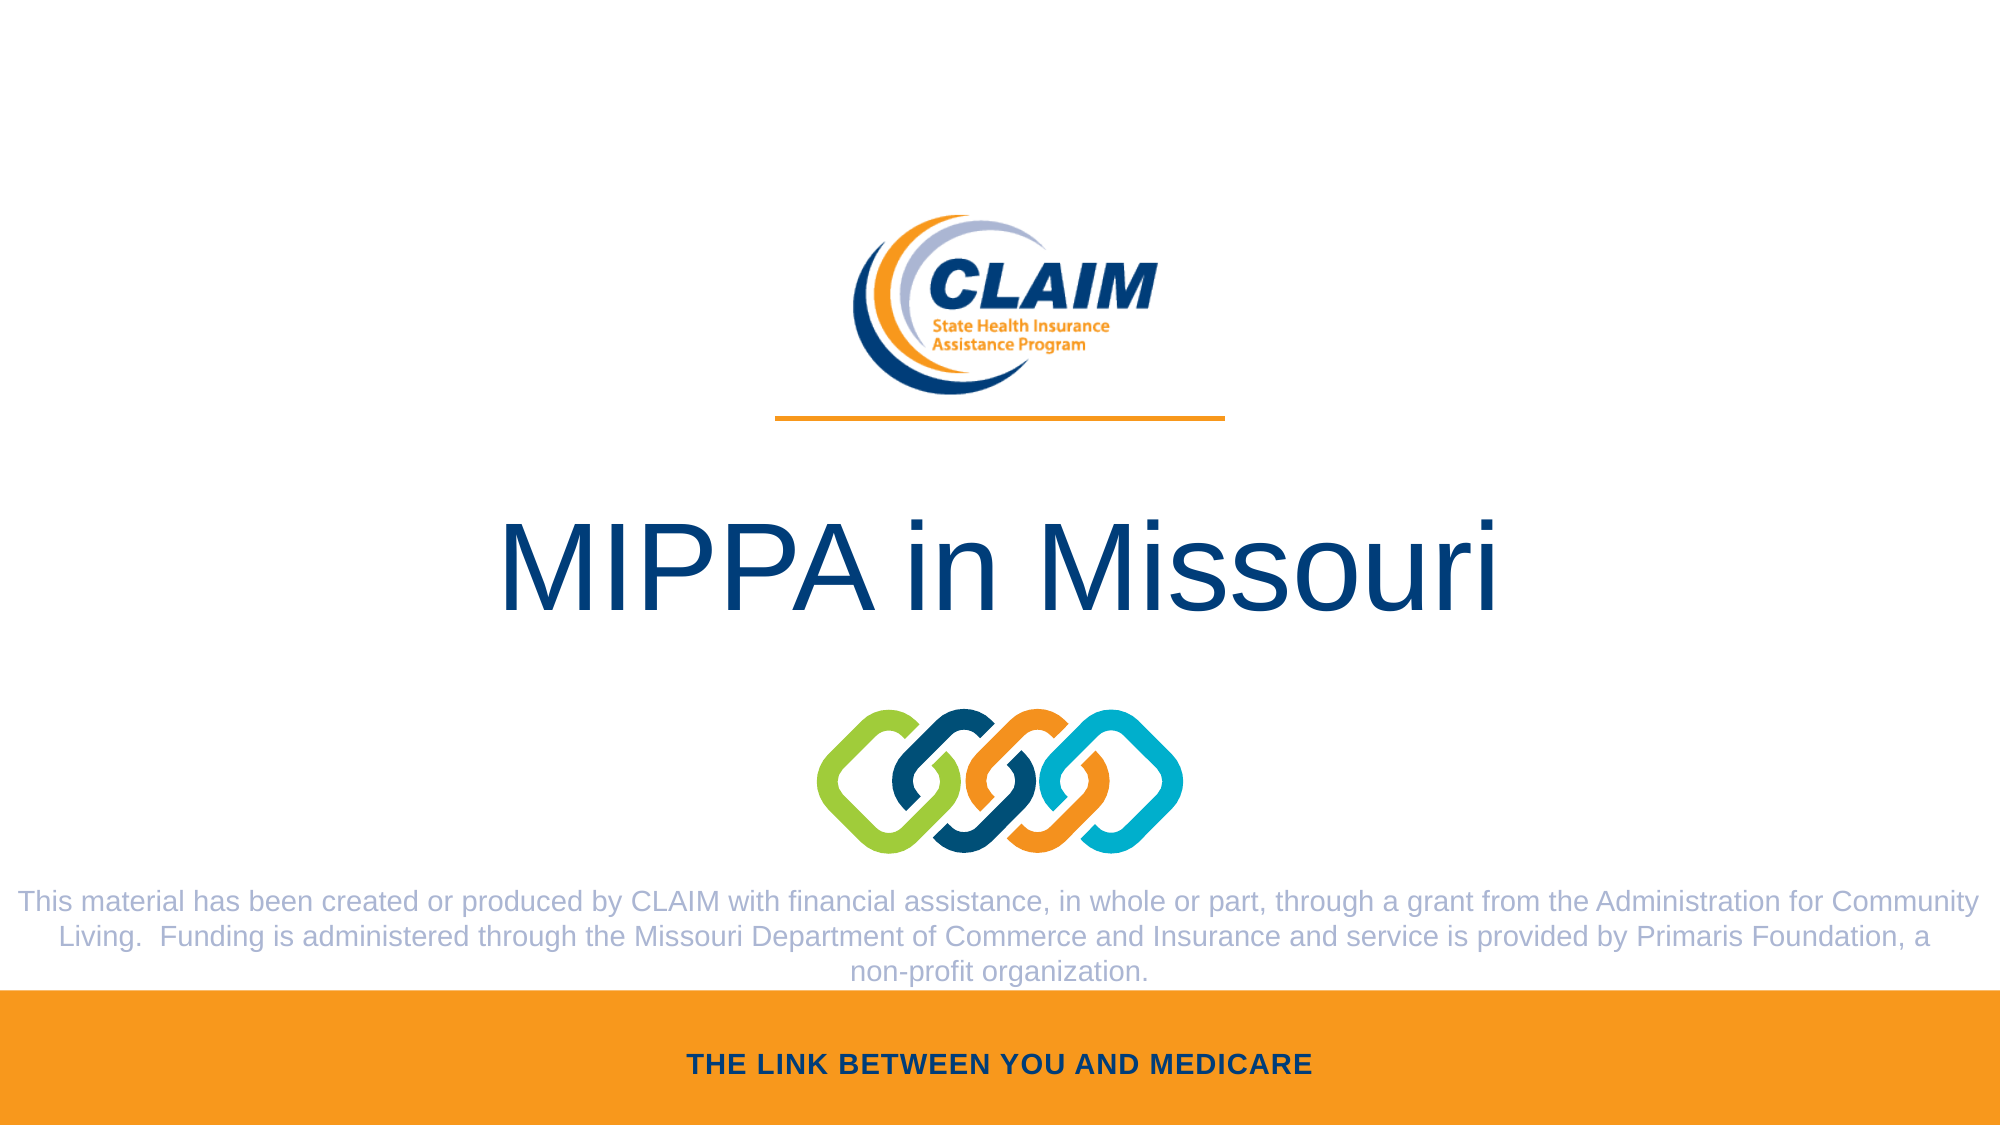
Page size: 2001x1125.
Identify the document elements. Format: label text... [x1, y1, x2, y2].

title MIPPA in Missouri [136, 480, 1862, 645]
picture [789, 162, 1211, 444]
